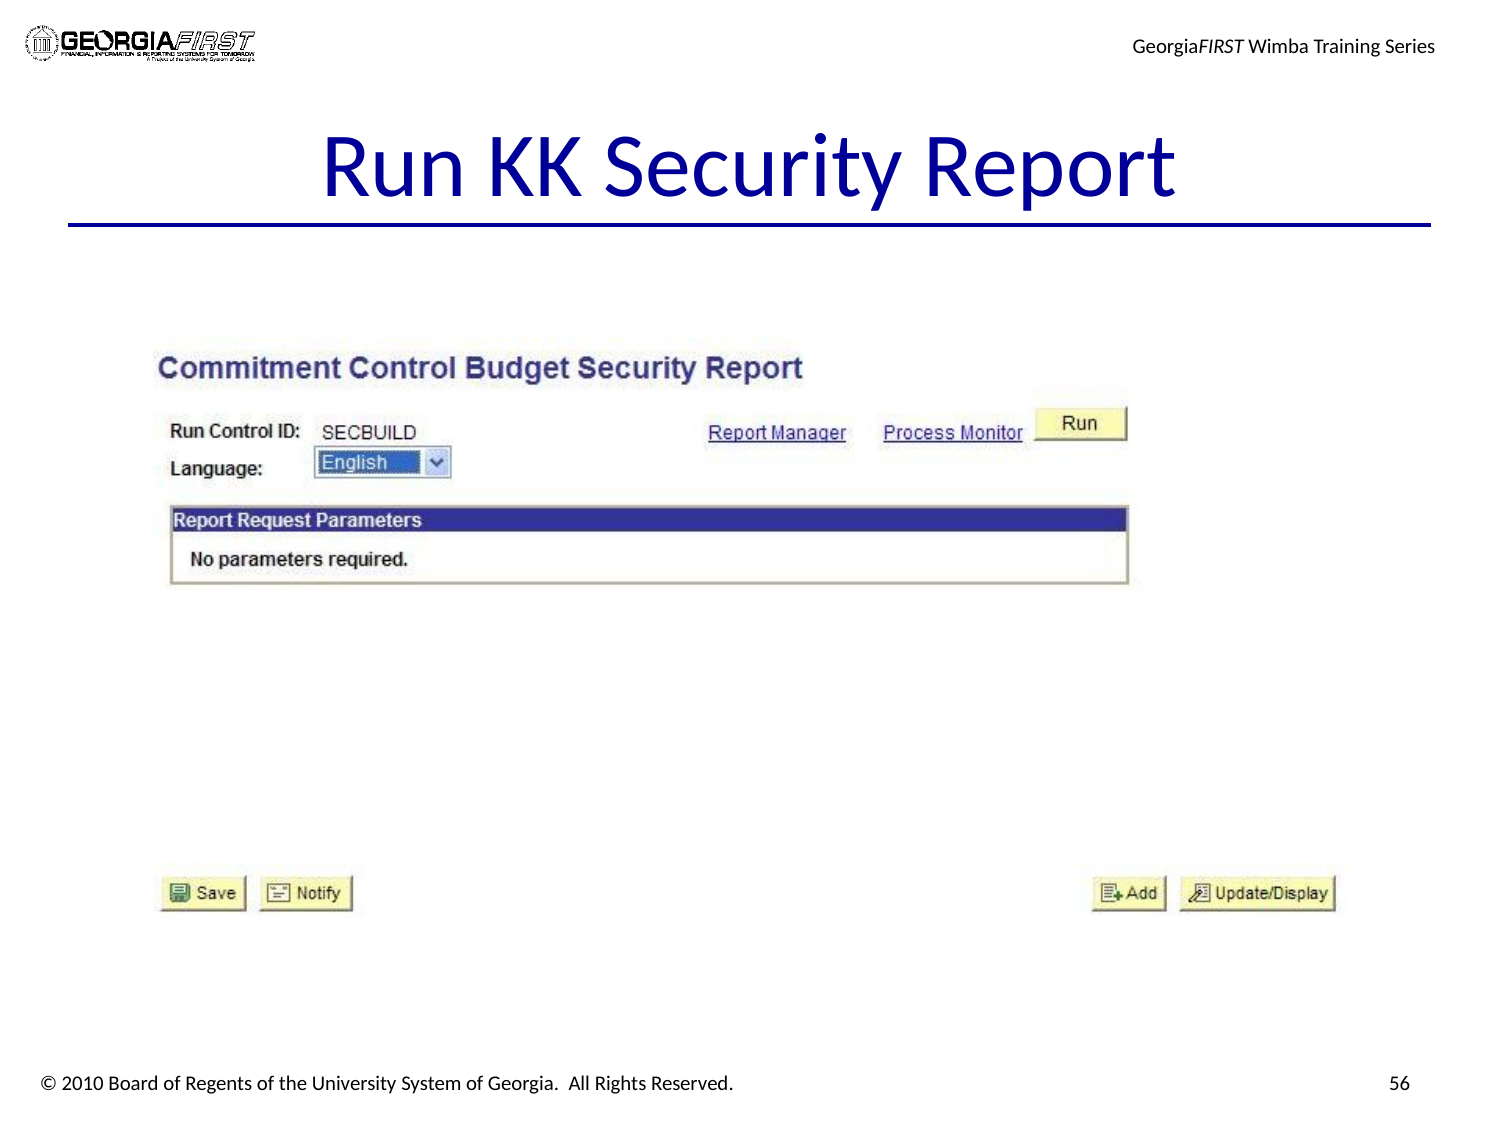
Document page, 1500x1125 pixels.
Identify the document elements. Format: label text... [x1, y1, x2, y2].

title Run KK Security Report [75, 87, 1425, 233]
picture [24, 24, 255, 63]
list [153, 338, 1347, 930]
